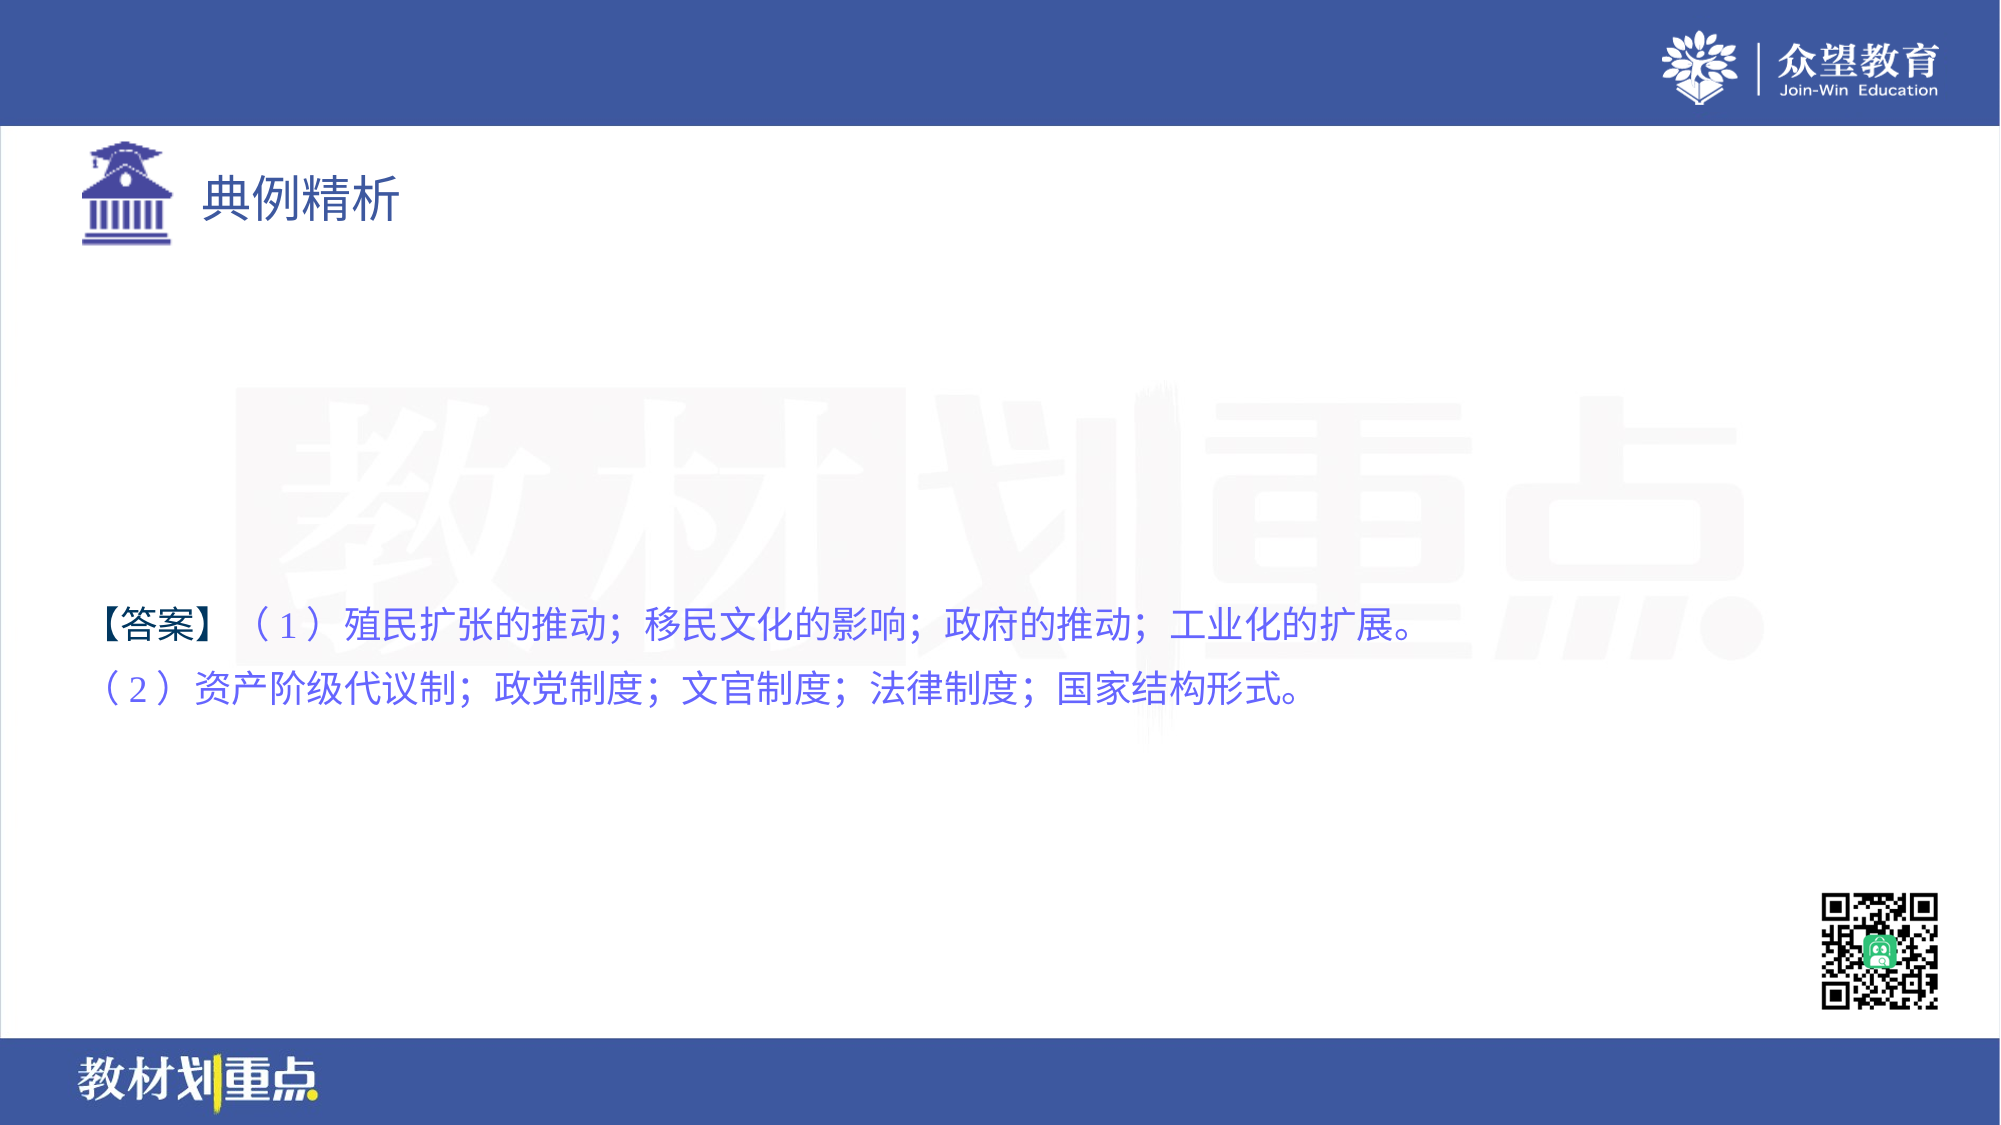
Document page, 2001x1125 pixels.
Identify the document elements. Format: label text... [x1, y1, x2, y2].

picture [0, 0, 2000, 1125]
text_box 【答案】（1）殖民扩张的推动；移民文化的影响；政府的推动；工业化的扩展。 （2）资产阶级代议制；政党制度；文官制度；法律制度；国家结构形式。 [82, 577, 1817, 704]
